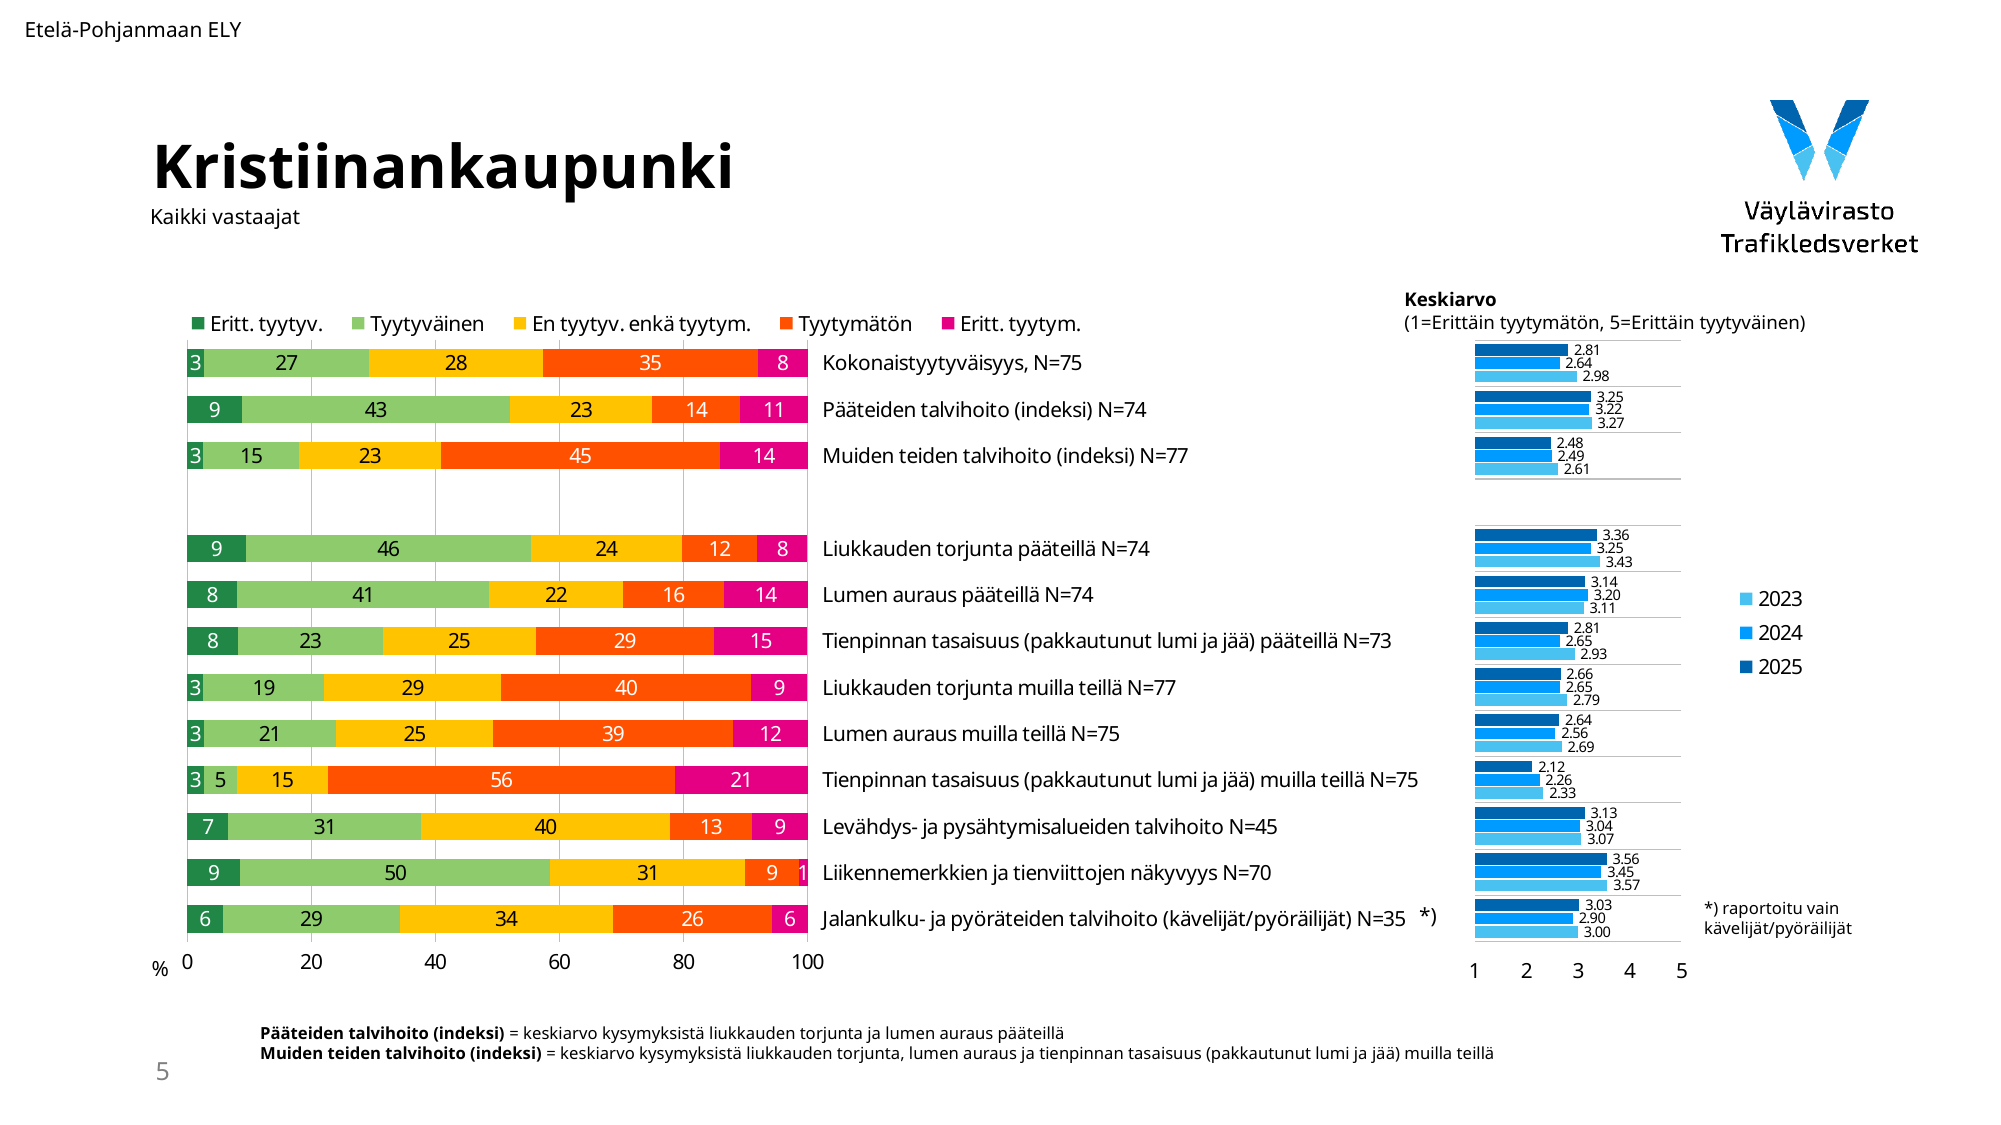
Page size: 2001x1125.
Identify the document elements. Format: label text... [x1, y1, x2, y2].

picture [1682, 62, 1958, 292]
text_box % [136, 948, 184, 989]
footer [0, 1042, 675, 1103]
text_box Keskiarvo (1=Erittäin tyytymätön, 5=Erittäin tyytyväinen) [1389, 280, 1826, 341]
text_box Etelä-Pohjanmaan ELY [9, 9, 257, 50]
title Kristiinankaupunki [137, 59, 1555, 278]
chart [168, 281, 1822, 985]
text_box Pääteiden talvihoito (indeksi) = keskiarvo kysymyksistä liukkauden torjunta ja lumen auraus pääteillä Muiden teiden talvihoito (indeksi) = keskiarvo kysymyksistä liukkauden torjunta, lumen auraus ja tienpinnan tasaisuus (pakkautunut lumi ja jää) muilla teillä [245, 1015, 1520, 1094]
text_box Kaikki vastaajat [135, 196, 315, 237]
text_box *) raportoitu vain kävelijät/pyöräilijät [1822, 890, 1868, 945]
